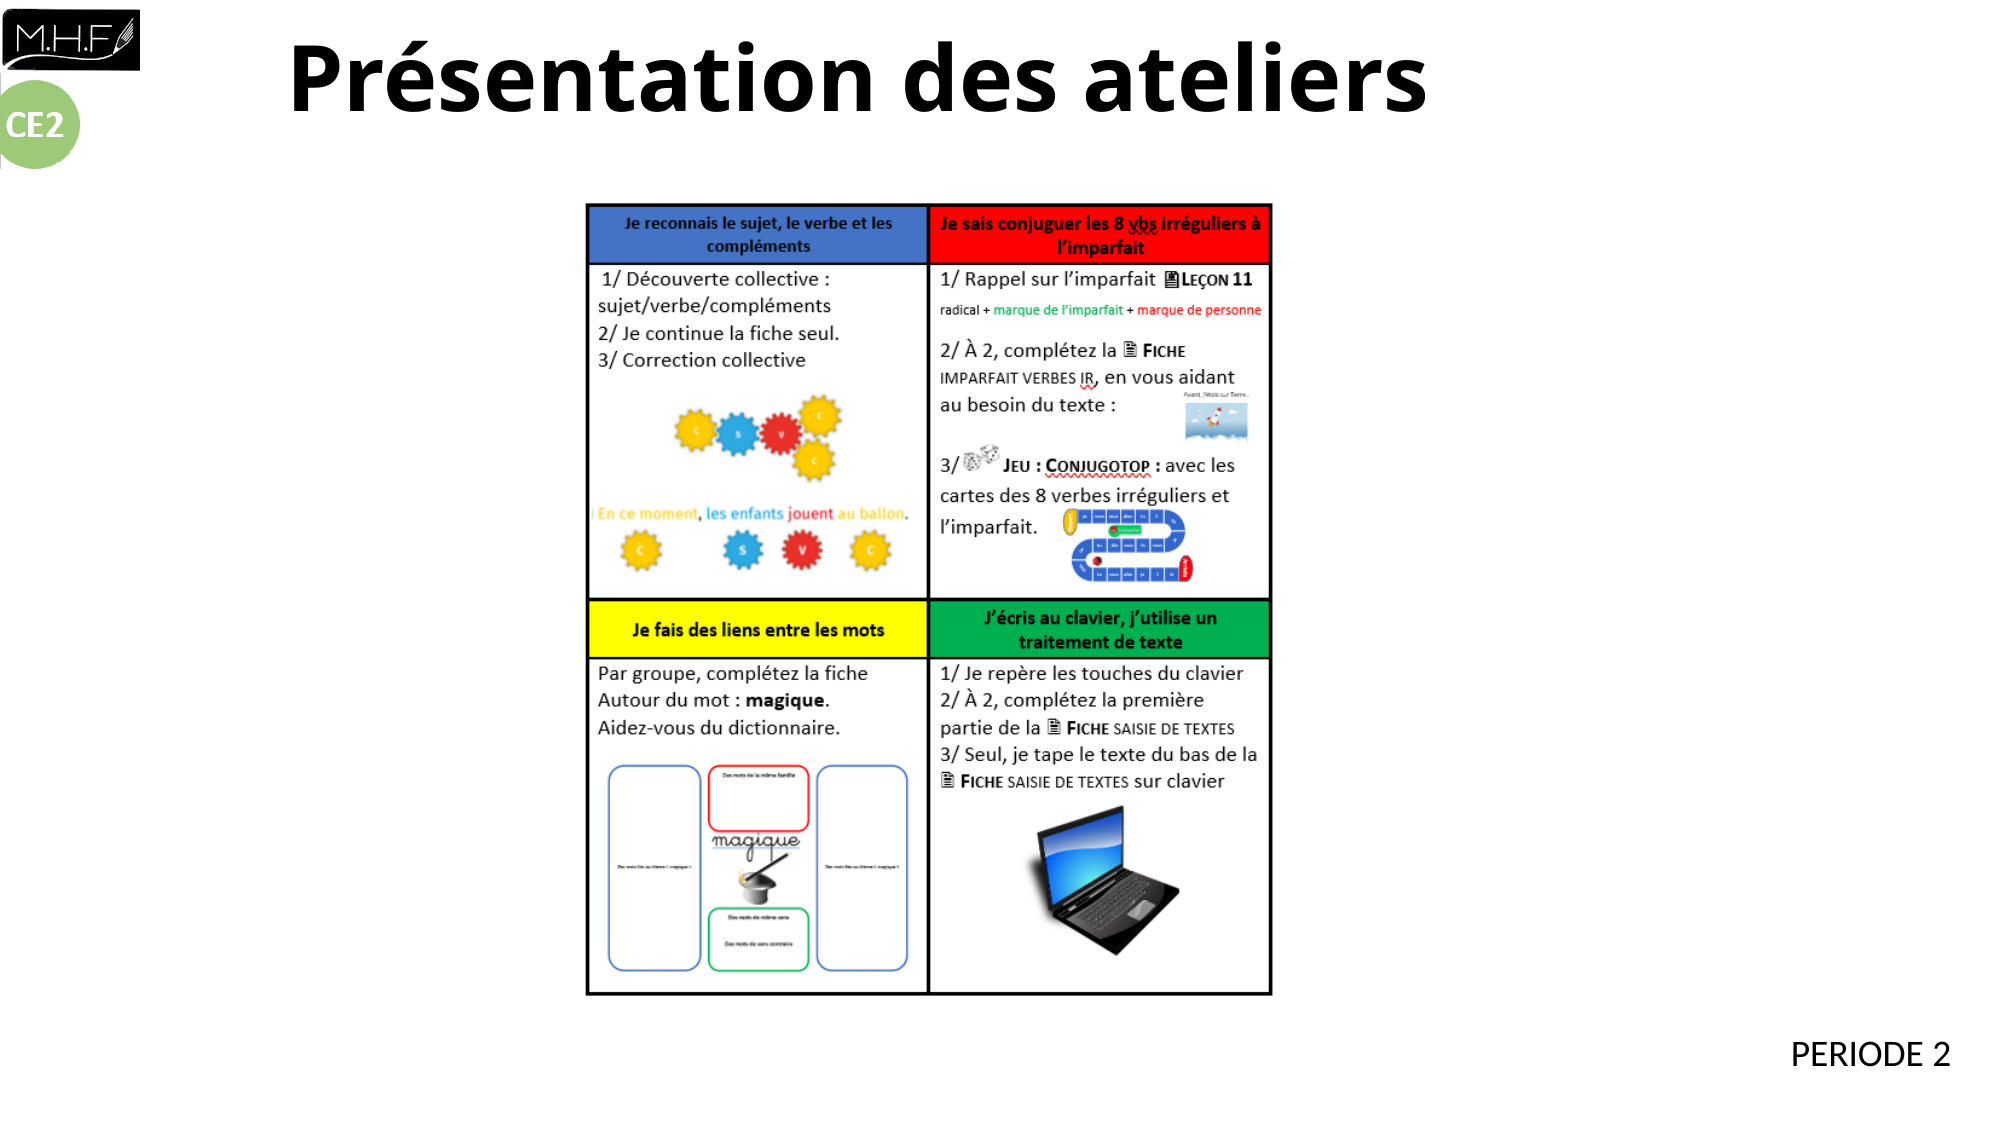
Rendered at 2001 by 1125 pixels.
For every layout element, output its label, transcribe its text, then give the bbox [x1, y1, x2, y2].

text_box PERIODE 2 [1362, 1021, 1967, 1082]
picture [581, 201, 1281, 1003]
title Présentation des ateliers [271, 7, 1818, 156]
picture [0, 7, 140, 169]
